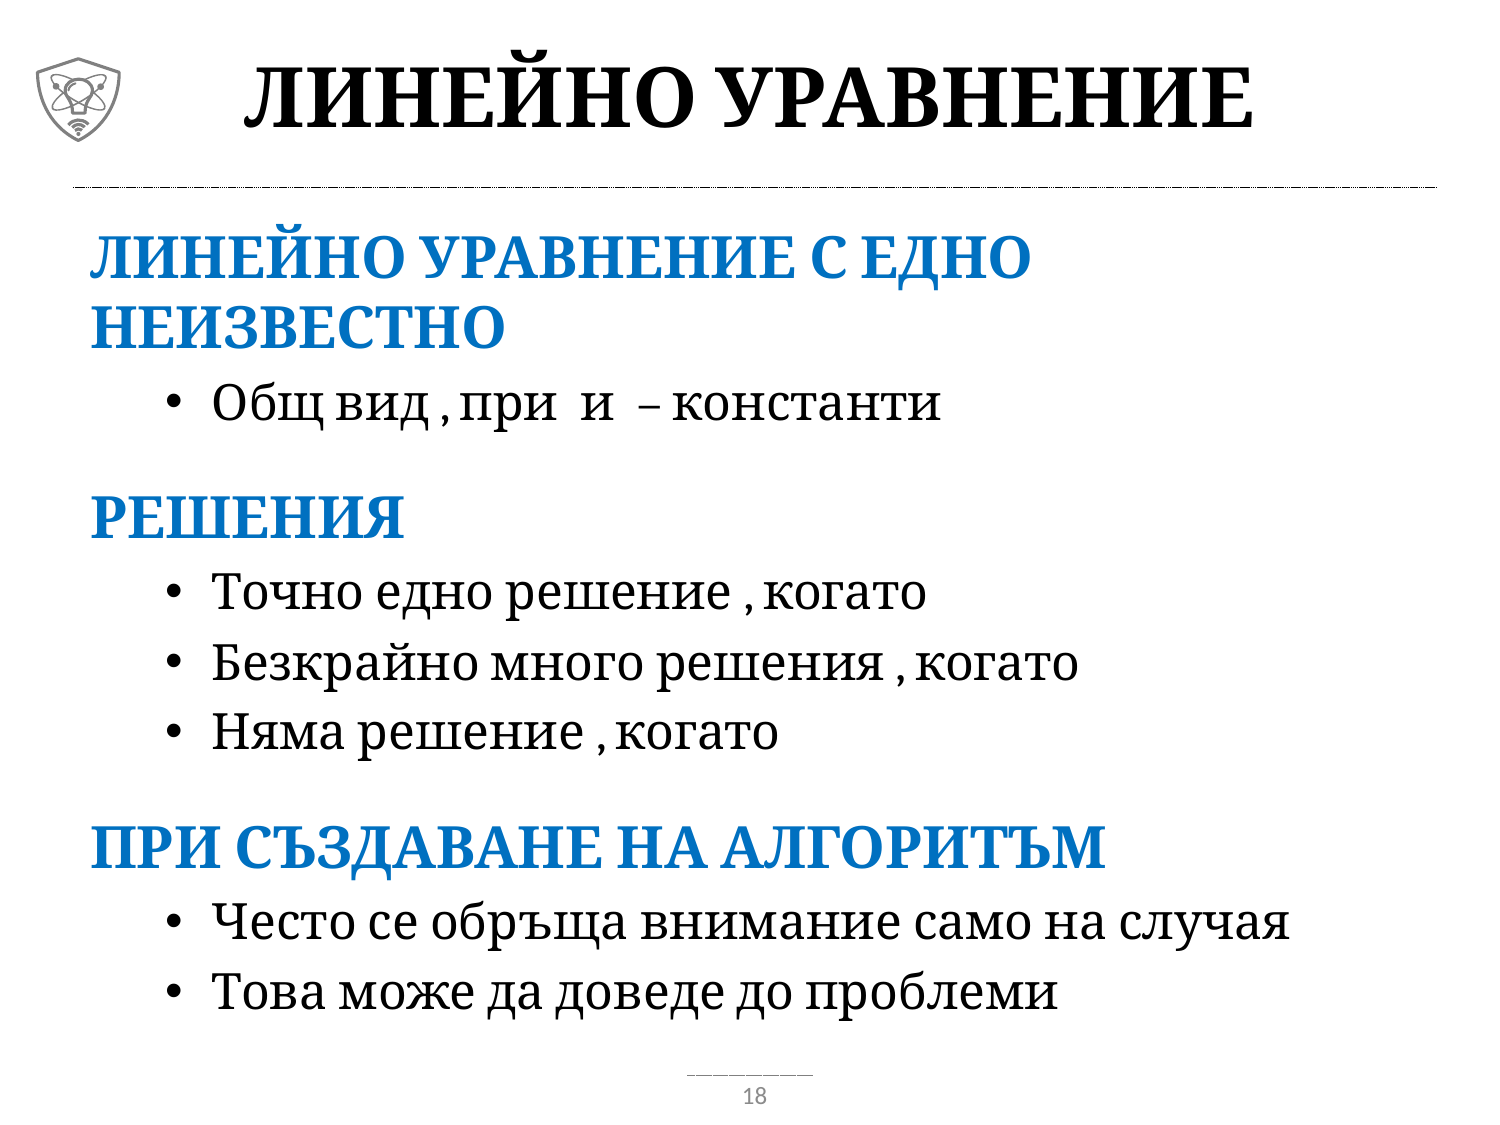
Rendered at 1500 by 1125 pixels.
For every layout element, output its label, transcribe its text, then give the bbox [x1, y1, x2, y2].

title Линейно уравнение [0, 0, 1500, 188]
slide_number 18 [579, 1065, 930, 1125]
